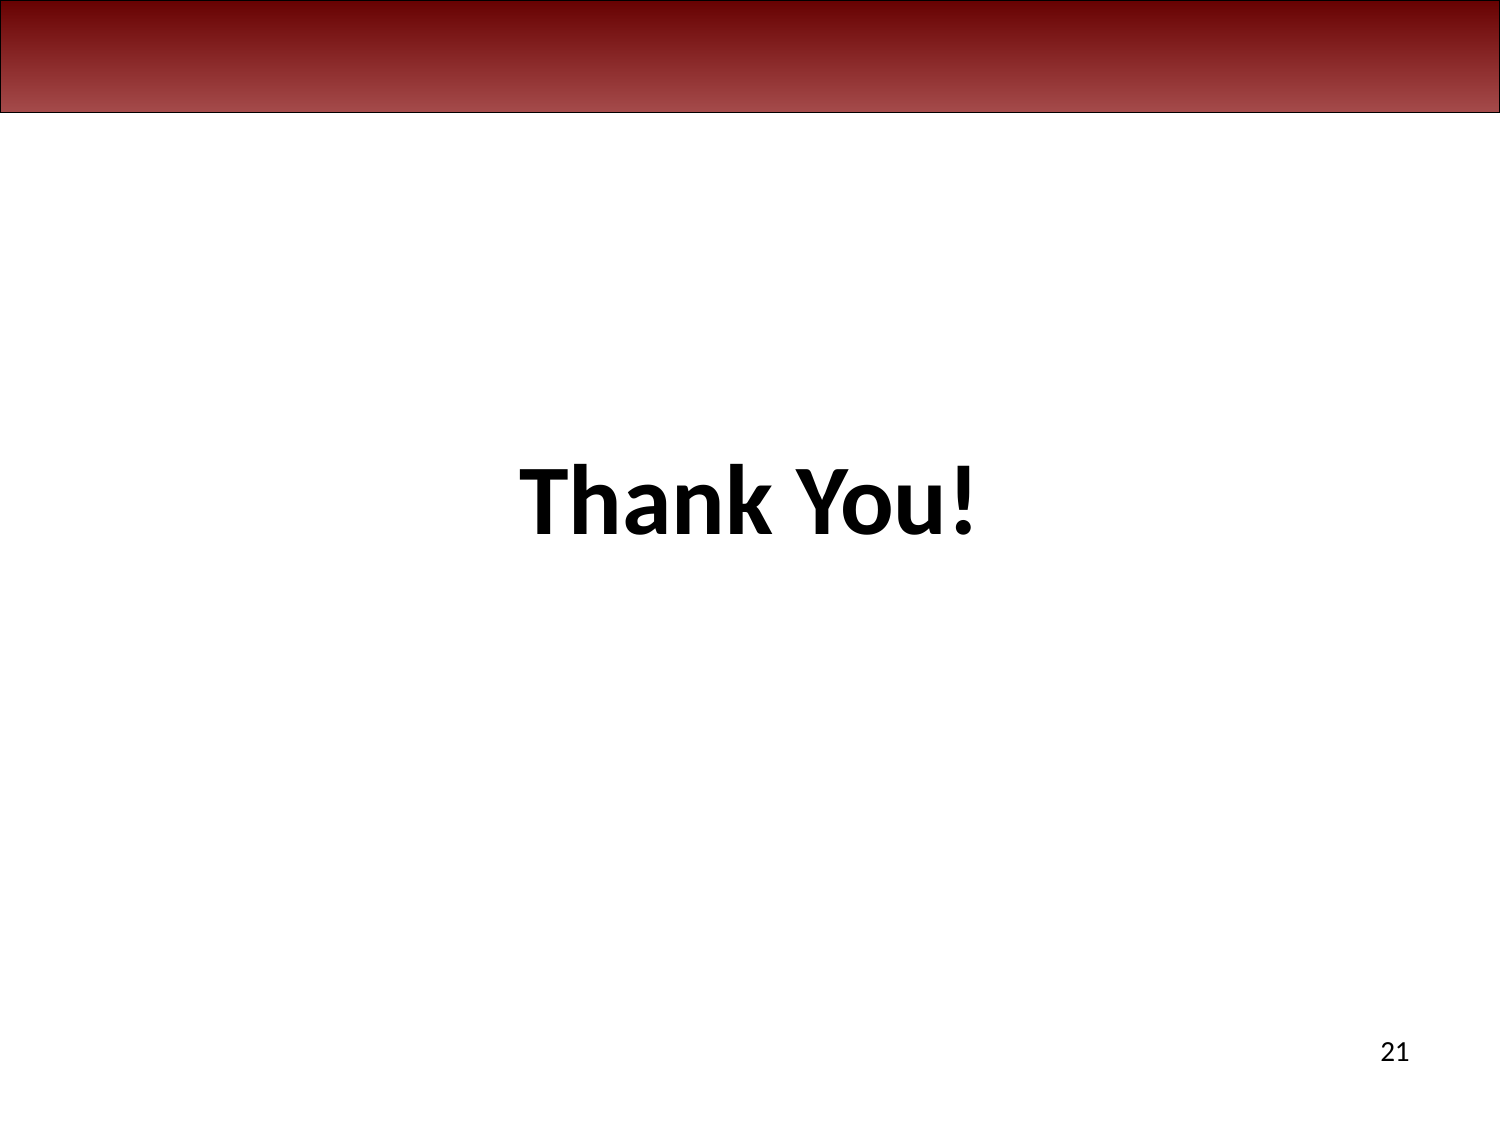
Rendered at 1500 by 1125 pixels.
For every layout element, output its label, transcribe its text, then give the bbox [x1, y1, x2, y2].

slide_number 21 [1074, 1024, 1426, 1103]
list Thank You! [62, 137, 1438, 1051]
